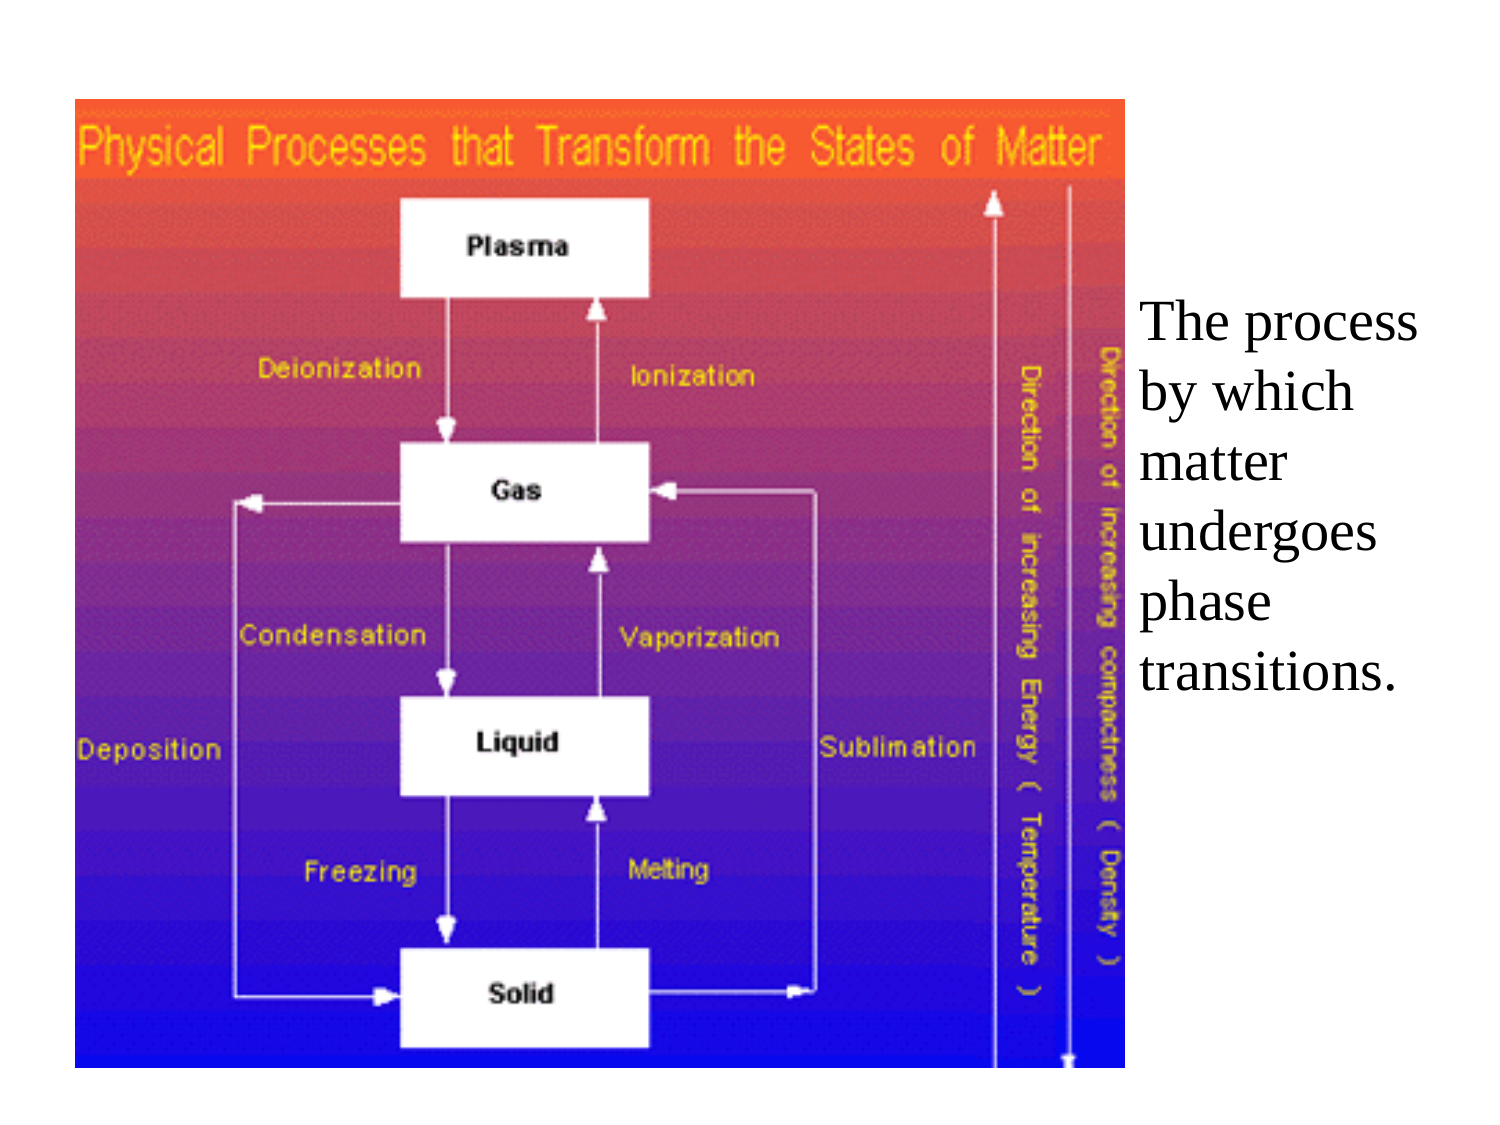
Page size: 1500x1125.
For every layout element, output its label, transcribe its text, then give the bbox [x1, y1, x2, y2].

text_box The process by which matter undergoes phase transitions. [1129, 274, 1500, 710]
picture [74, 99, 1126, 1068]
